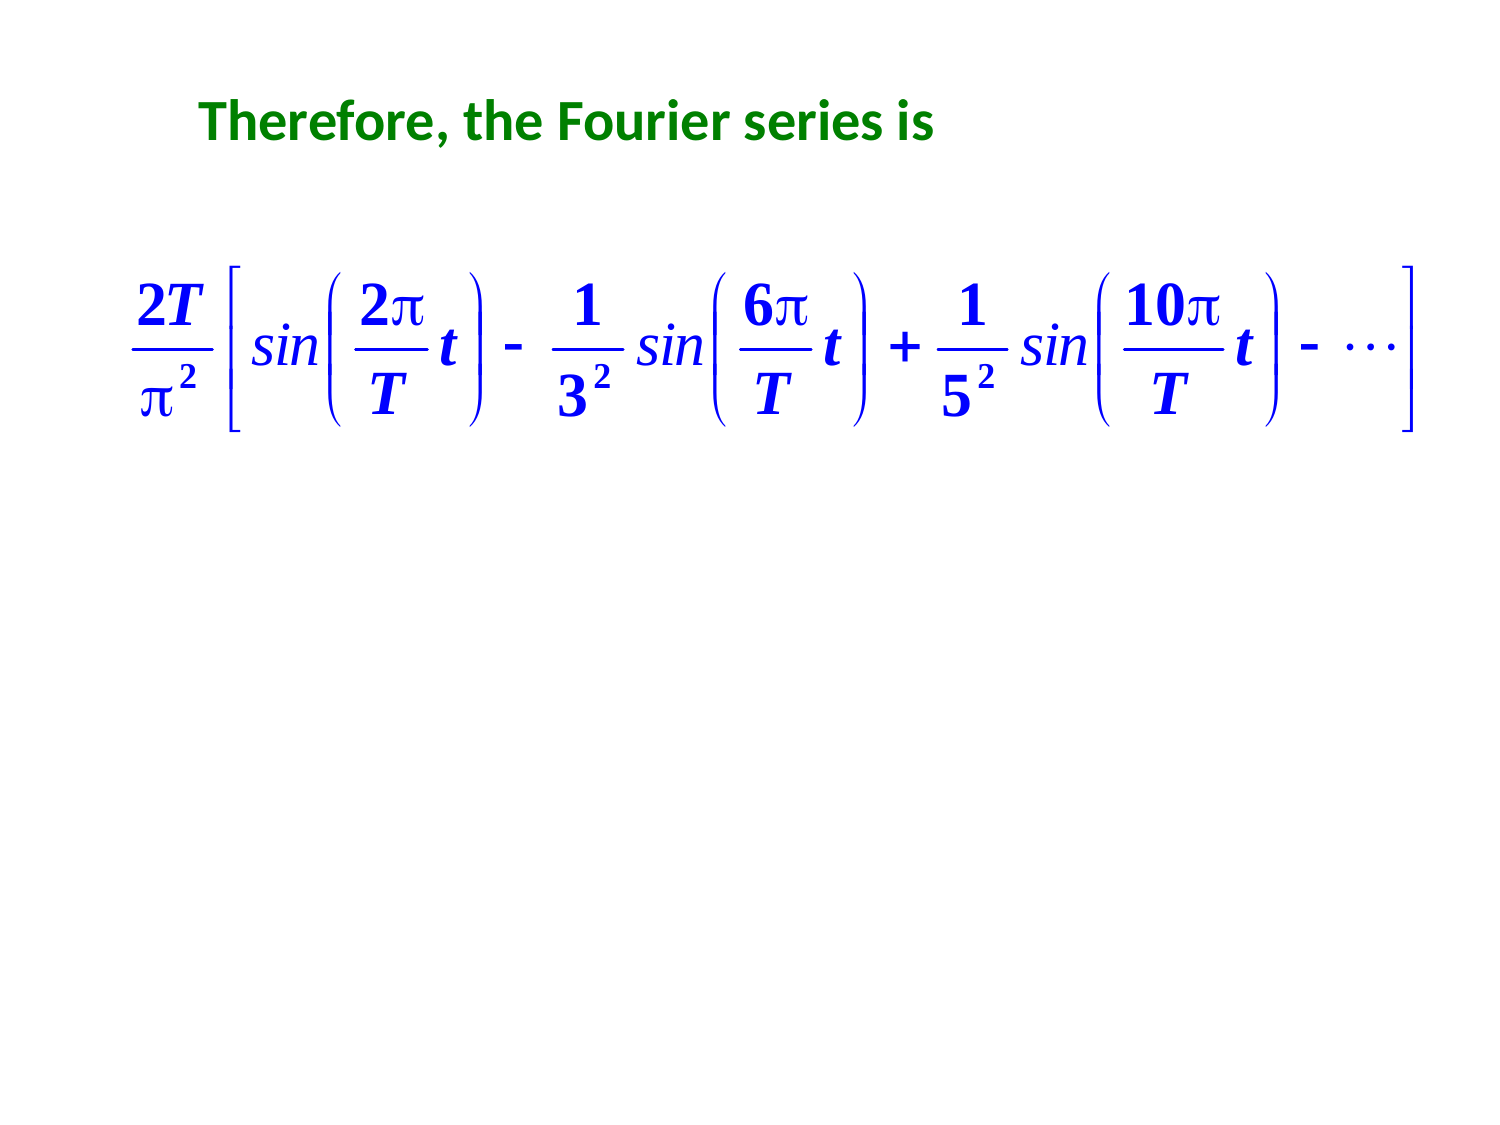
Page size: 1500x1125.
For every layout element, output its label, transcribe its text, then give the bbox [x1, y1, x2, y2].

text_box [122, 255, 1436, 440]
text_box Therefore, the Fourier series is [183, 75, 959, 160]
